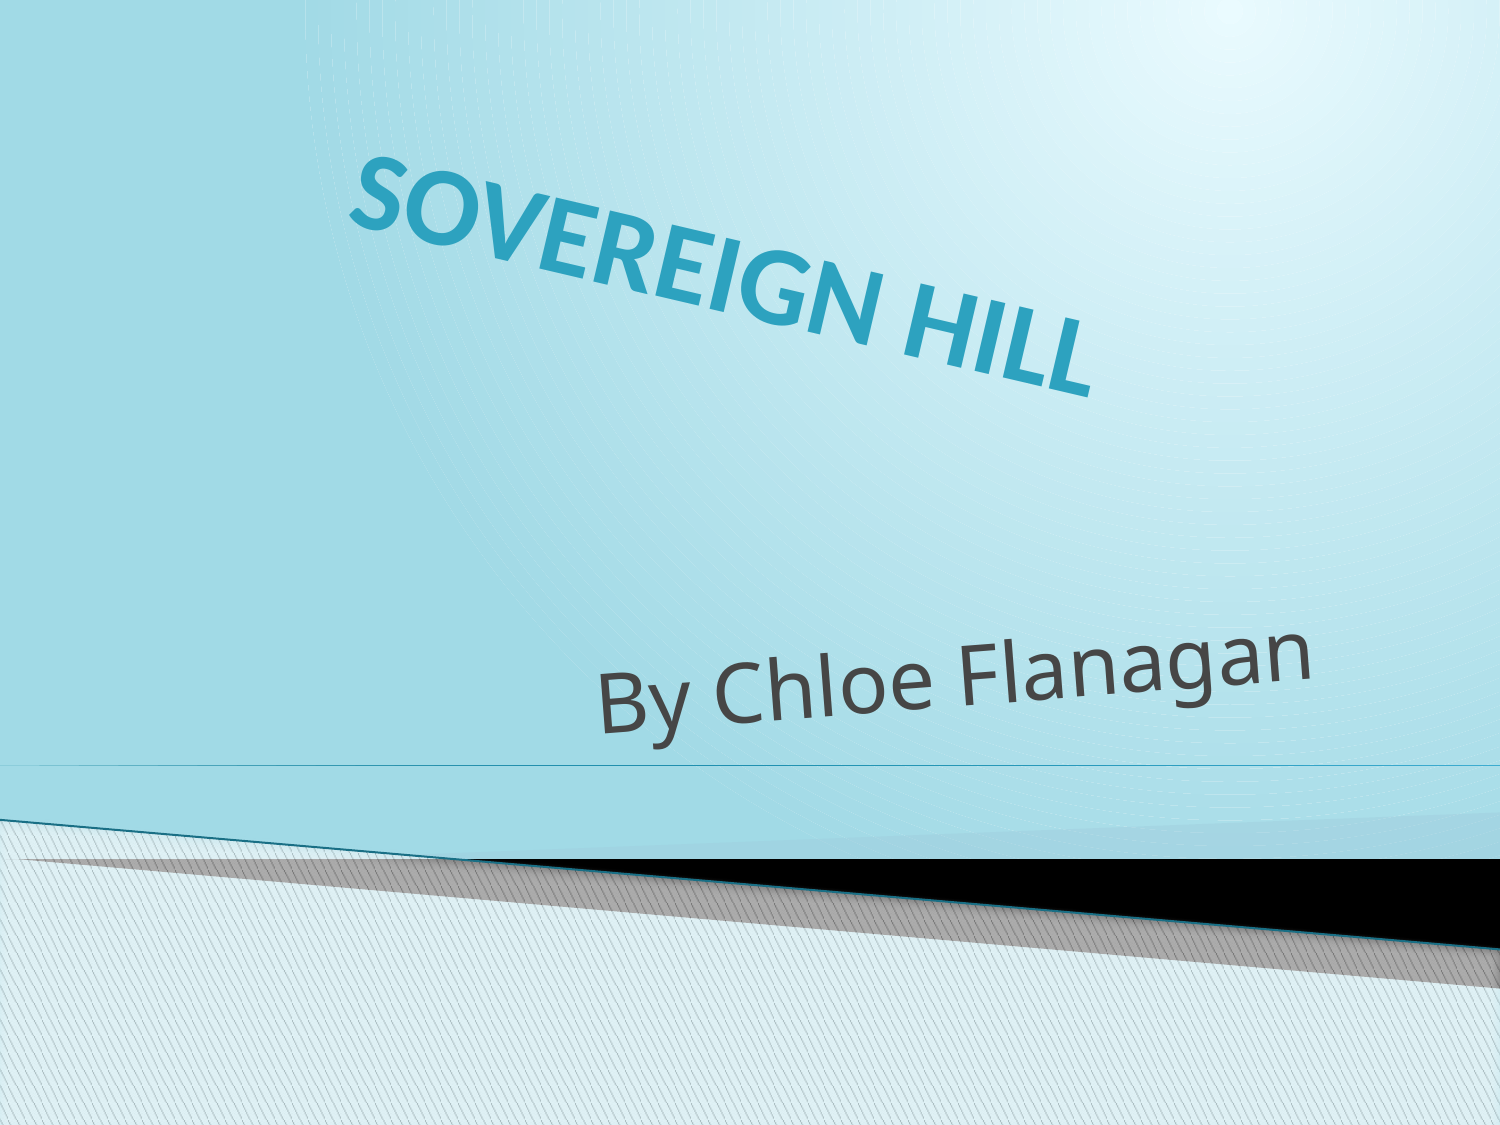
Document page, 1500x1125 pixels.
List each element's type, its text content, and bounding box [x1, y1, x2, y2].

subtitle By Chloe Flanagan [281, 585, 1351, 955]
text_box Sovereign hill [270, 90, 1185, 445]
